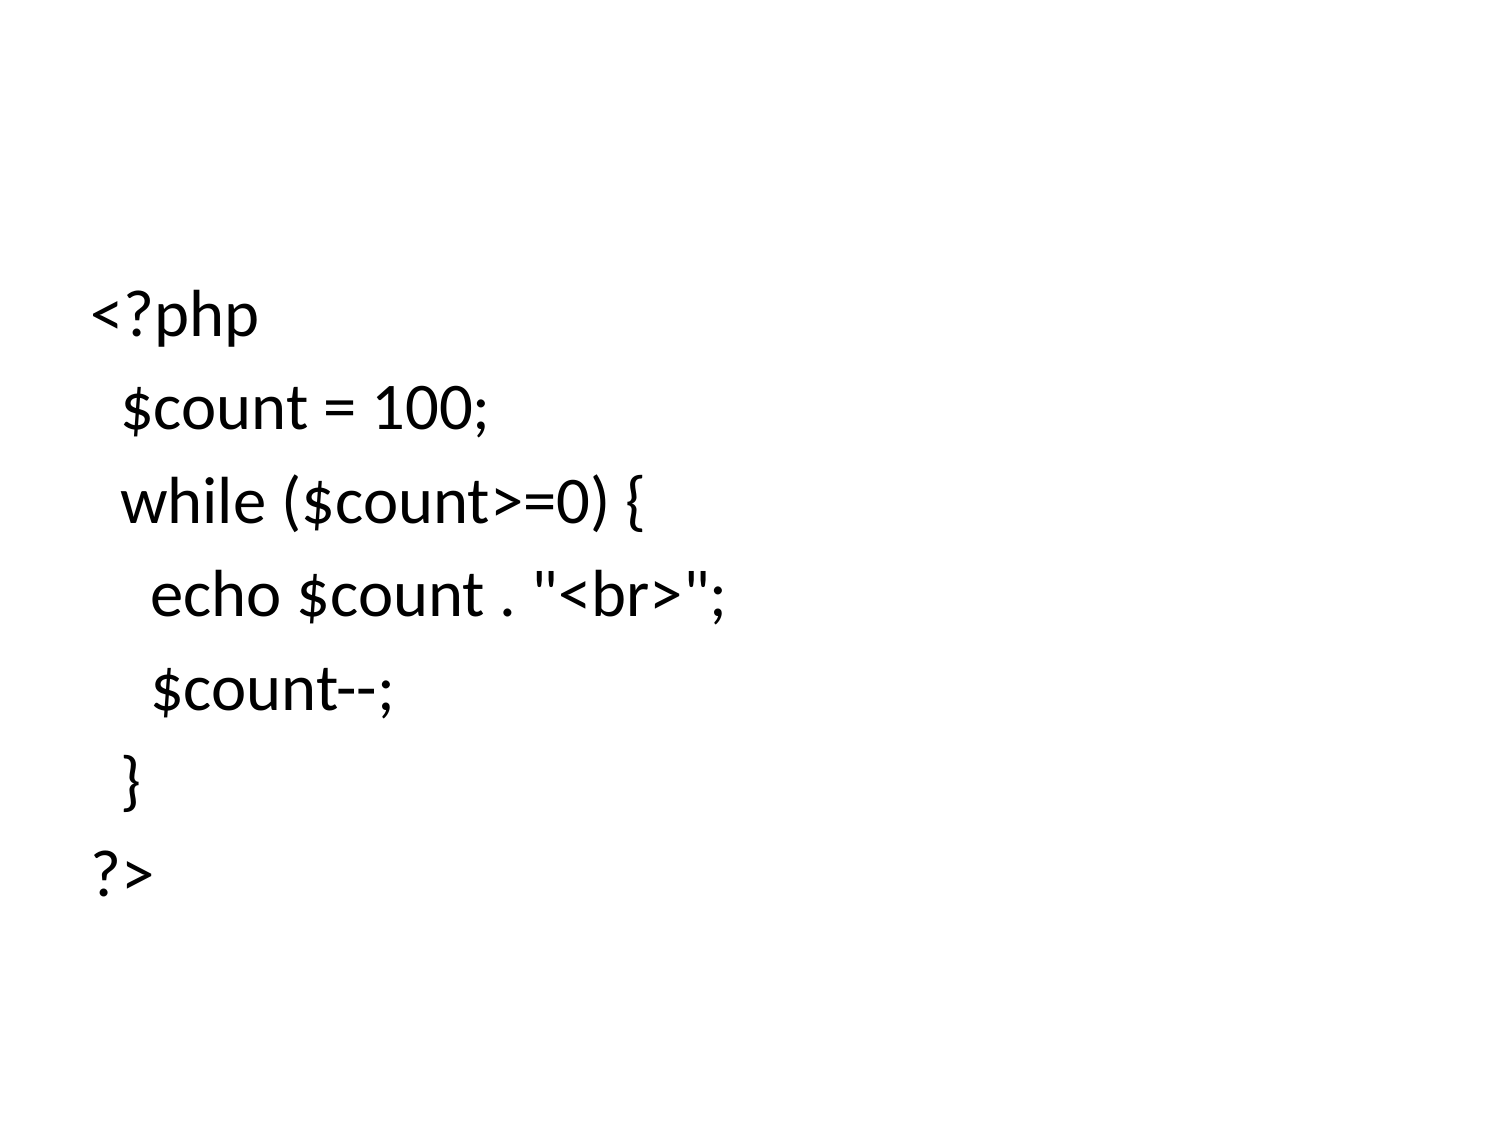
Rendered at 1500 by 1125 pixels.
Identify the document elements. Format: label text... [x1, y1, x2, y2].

list <?php $count = 100; while ($count>=0) { echo $count . "<br>"; $count--; } ?> [75, 262, 1425, 1005]
